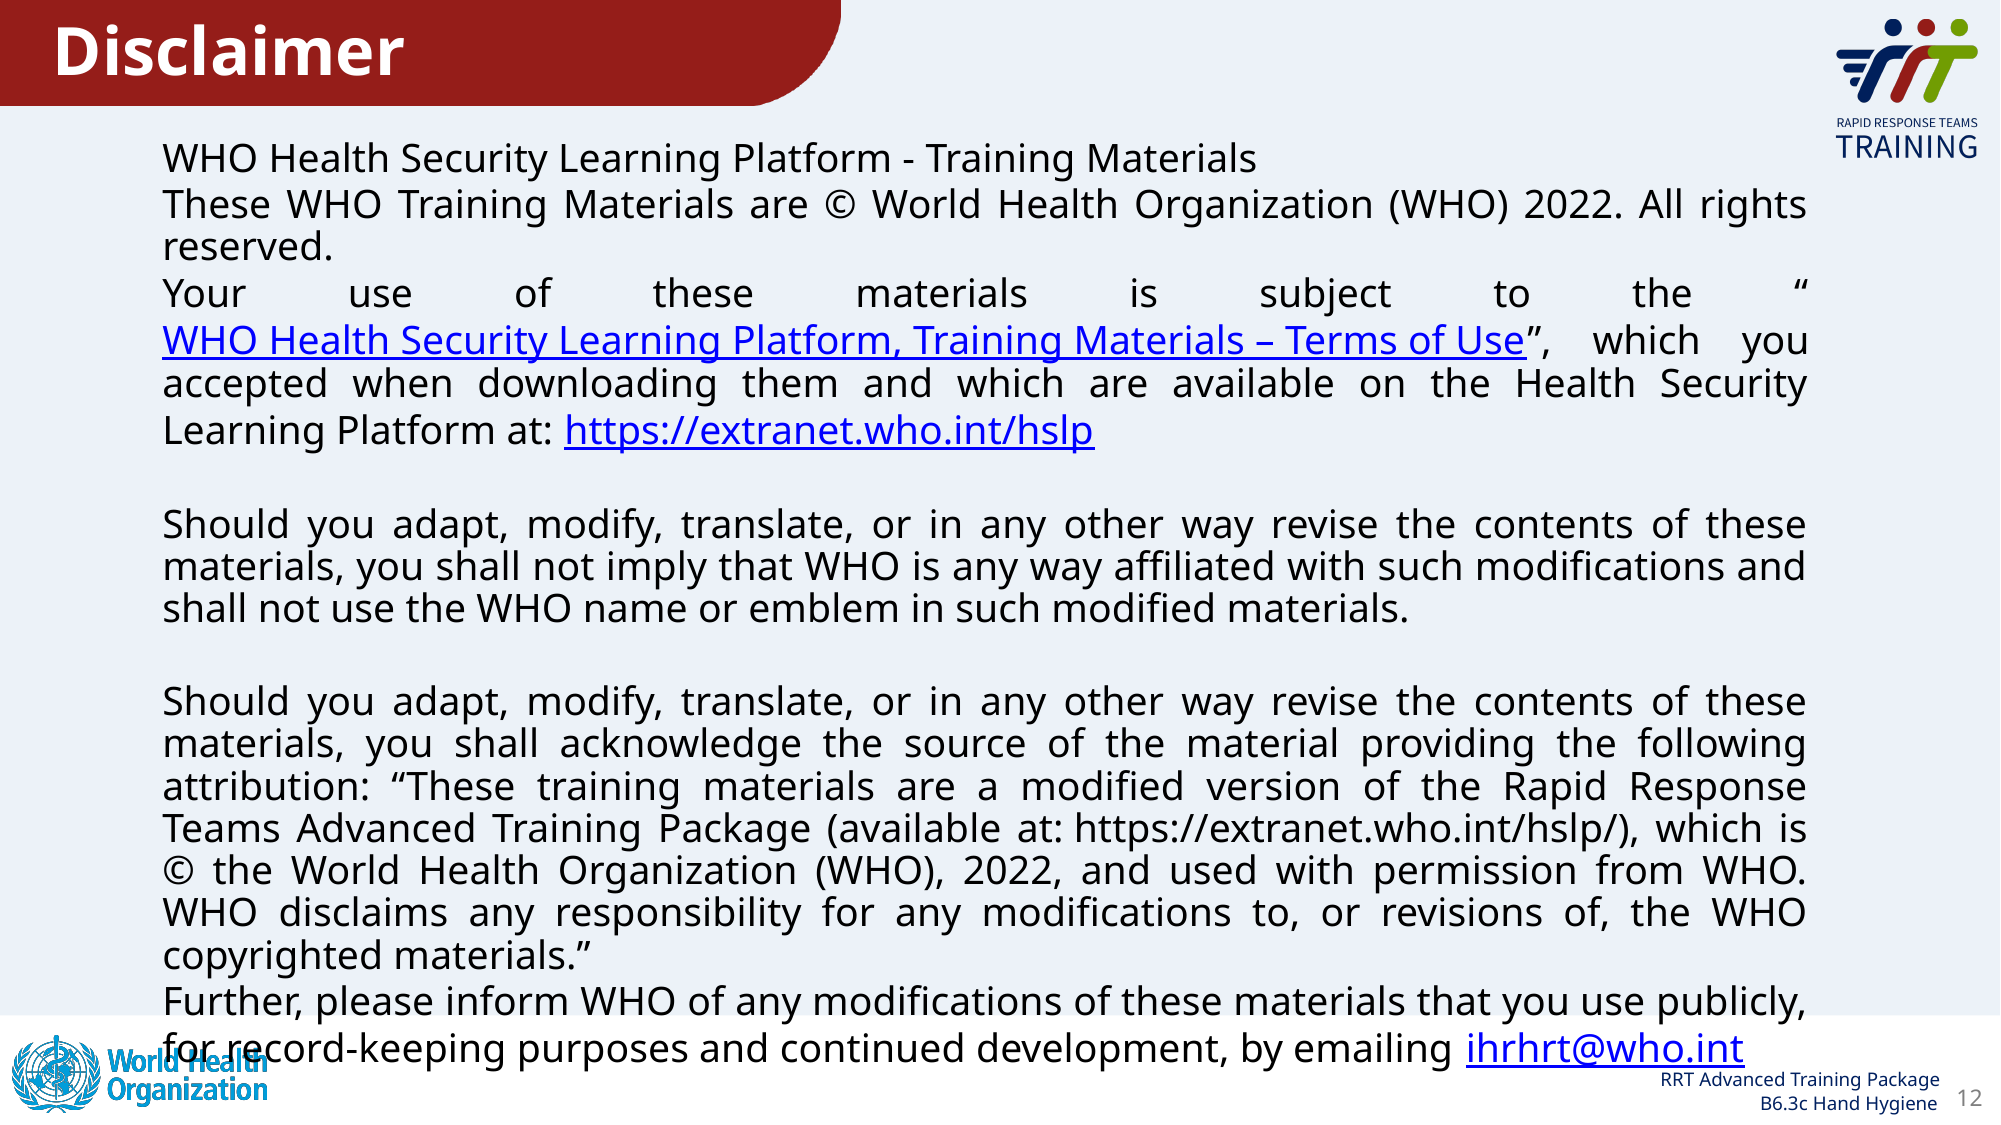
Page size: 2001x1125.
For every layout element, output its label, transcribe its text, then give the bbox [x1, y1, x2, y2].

picture [40, 1062, 47, 1070]
picture [50, 1108, 62, 1113]
picture [12, 1083, 48, 1113]
picture [30, 1083, 37, 1091]
picture [22, 1062, 26, 1077]
picture [36, 1088, 78, 1105]
picture [71, 1053, 90, 1091]
picture [1835, 19, 1978, 167]
picture [24, 1054, 36, 1087]
picture [46, 1056, 54, 1062]
picture [0, 0, 841, 106]
picture [59, 1035, 267, 1113]
list WHO Health Security Learning Platform - Training Materials These WHO Training Materials are © World Health Organization (WHO) 2022. All rights reserved. Your use of these materials is subject to the “WHO Health Security Learning Platform, Training Materials – Terms of Use”, which you accepted when downloading them and which are available on the Health Security Learning Platform at: https://extranet.who.int/hslp Should you adapt, modify, translate, or in any other way revise the contents of these materials, you shall not imply that WHO is any way affiliated with such modifications and shall not use the WHO name or emblem in such modified materials. Should you adapt, modify, translate, or in any other way revise the contents of these materials, you shall acknowledge the source of the material providing the following attribution: “These training materials are a modified version of the Rapid Response Teams Advanced Training Package (available at: https://extranet.who.int/hslp/), which is © the World Health Organization (WHO), 2022, and used with permission from WHO. WHO disclaims any responsibility for any modifications to, or revisions of, the WHO copyrighted materials.” Further, please inform WHO of any modifications of these materials that you use publicly, for record-keeping purposes and continued development, by emailing ihrhrt@who.int [161, 137, 1811, 993]
picture [34, 1054, 43, 1078]
picture [12, 1035, 54, 1068]
